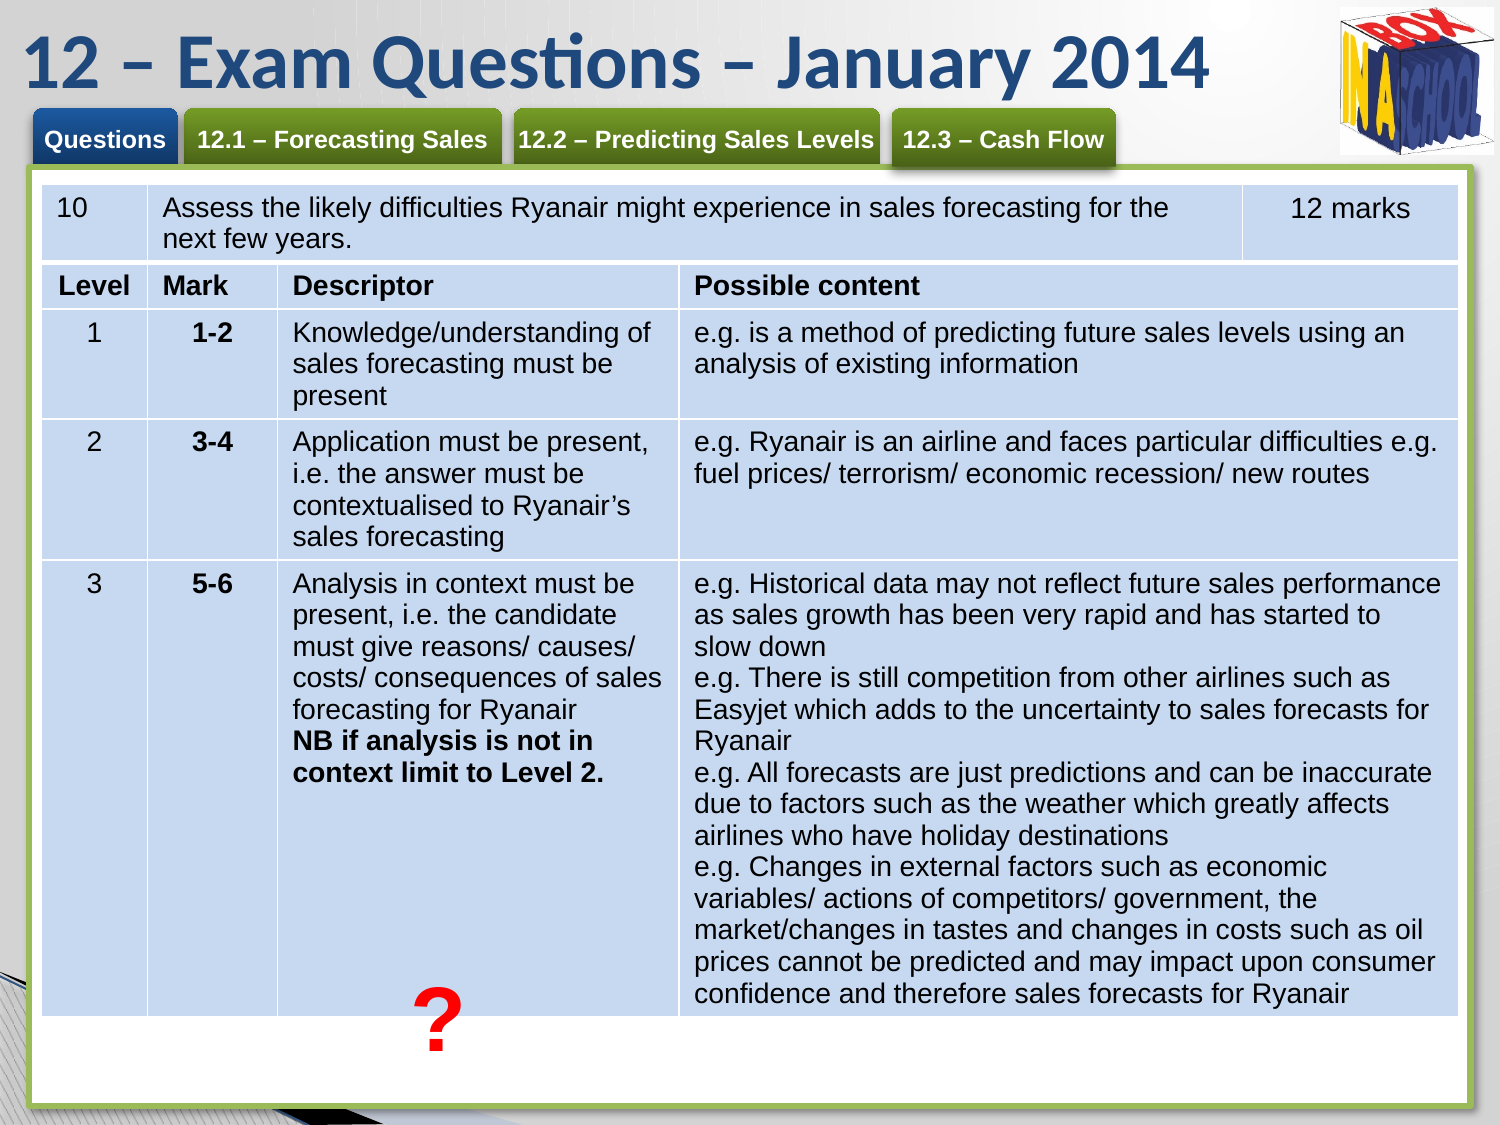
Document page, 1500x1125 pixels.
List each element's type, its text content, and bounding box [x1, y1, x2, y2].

table_cell Application must be present, i.e. the answer must be contextualised to Ryanair’s sales forecasting [278, 420, 678, 559]
table_cell e.g. Ryanair is an airline and faces particular difficulties e.g. fuel prices/ terrorism/ economic recession/ new routes [680, 420, 1458, 559]
table_cell e.g. Historical data may not reflect future sales performance as sales growth has been very rapid and has started to slow down e.g. There is still competition from other airlines such as Easyjet which adds to the uncertainty to sales forecasts for Ryanair e.g. All forecasts are just predictions and can be inaccurate due to factors such as the weather which greatly affects airlines who have holiday destinations e.g. Changes in external factors such as economic variables/ actions of competitors/ government, the market/changes in tastes and changes in costs such as oil prices cannot be predicted and may impact upon consumer confidence and therefore sales forecasts for Ryanair [680, 561, 1458, 1016]
table_cell Mark [148, 265, 277, 308]
text_box ? [395, 952, 467, 1077]
table_cell e.g. is a method of predicting future sales levels using an analysis of existing information [680, 310, 1458, 418]
table_cell 5-6 [148, 561, 277, 1016]
table_header 12 marks [1243, 185, 1458, 260]
table_cell Possible content [680, 265, 1458, 308]
table_header 10 [42, 185, 147, 260]
table_cell Analysis in context must be present, i.e. the candidate must give reasons/ causes/ costs/ consequences of sales forecasting for Ryanair NB if analysis is not in context limit to Level 2. [278, 561, 678, 1016]
table_cell Knowledge/understanding of sales forecasting must be present [278, 310, 678, 418]
table_header Assess the likely difficulties Ryanair might experience in sales forecasting for the next few years. [148, 185, 1242, 260]
picture [281, 1114, 303, 1125]
picture [1340, 7, 1495, 155]
table_cell 1 [42, 310, 147, 418]
table_cell 3-4 [148, 420, 277, 559]
table_cell 1-2 [148, 310, 277, 418]
table_cell 3 [42, 561, 147, 1016]
table_cell 2 [42, 420, 147, 559]
table_cell Descriptor [278, 265, 678, 308]
table_cell Level [42, 265, 147, 308]
title 12 – Exam Questions – January 2014 [5, 11, 1270, 102]
